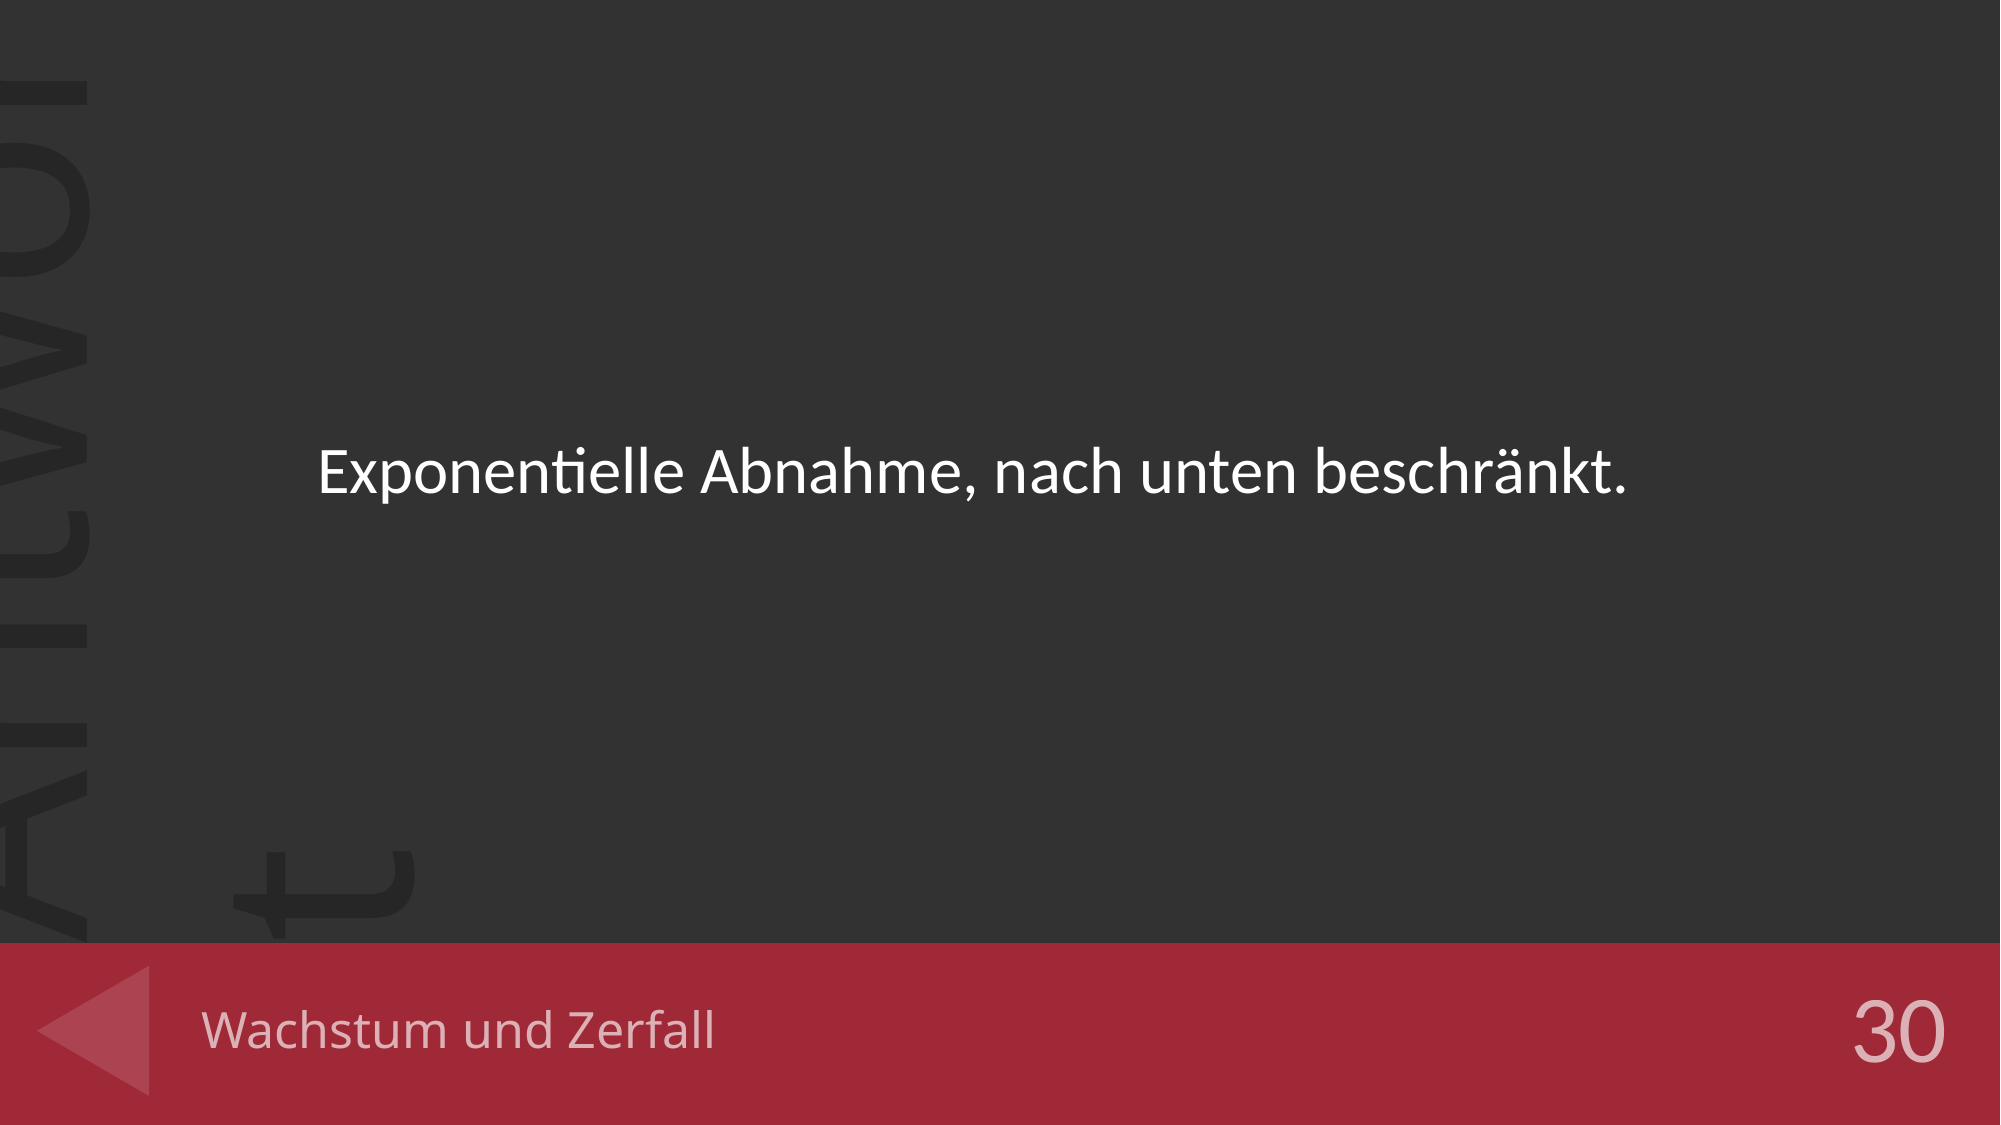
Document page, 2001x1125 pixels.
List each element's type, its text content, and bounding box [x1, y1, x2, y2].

list 30 [1494, 967, 1963, 1097]
list Exponentielle Abnahme, nach unten beschränkt. [302, 307, 1760, 636]
title Wachstum und Zerfall [185, 967, 1494, 1097]
